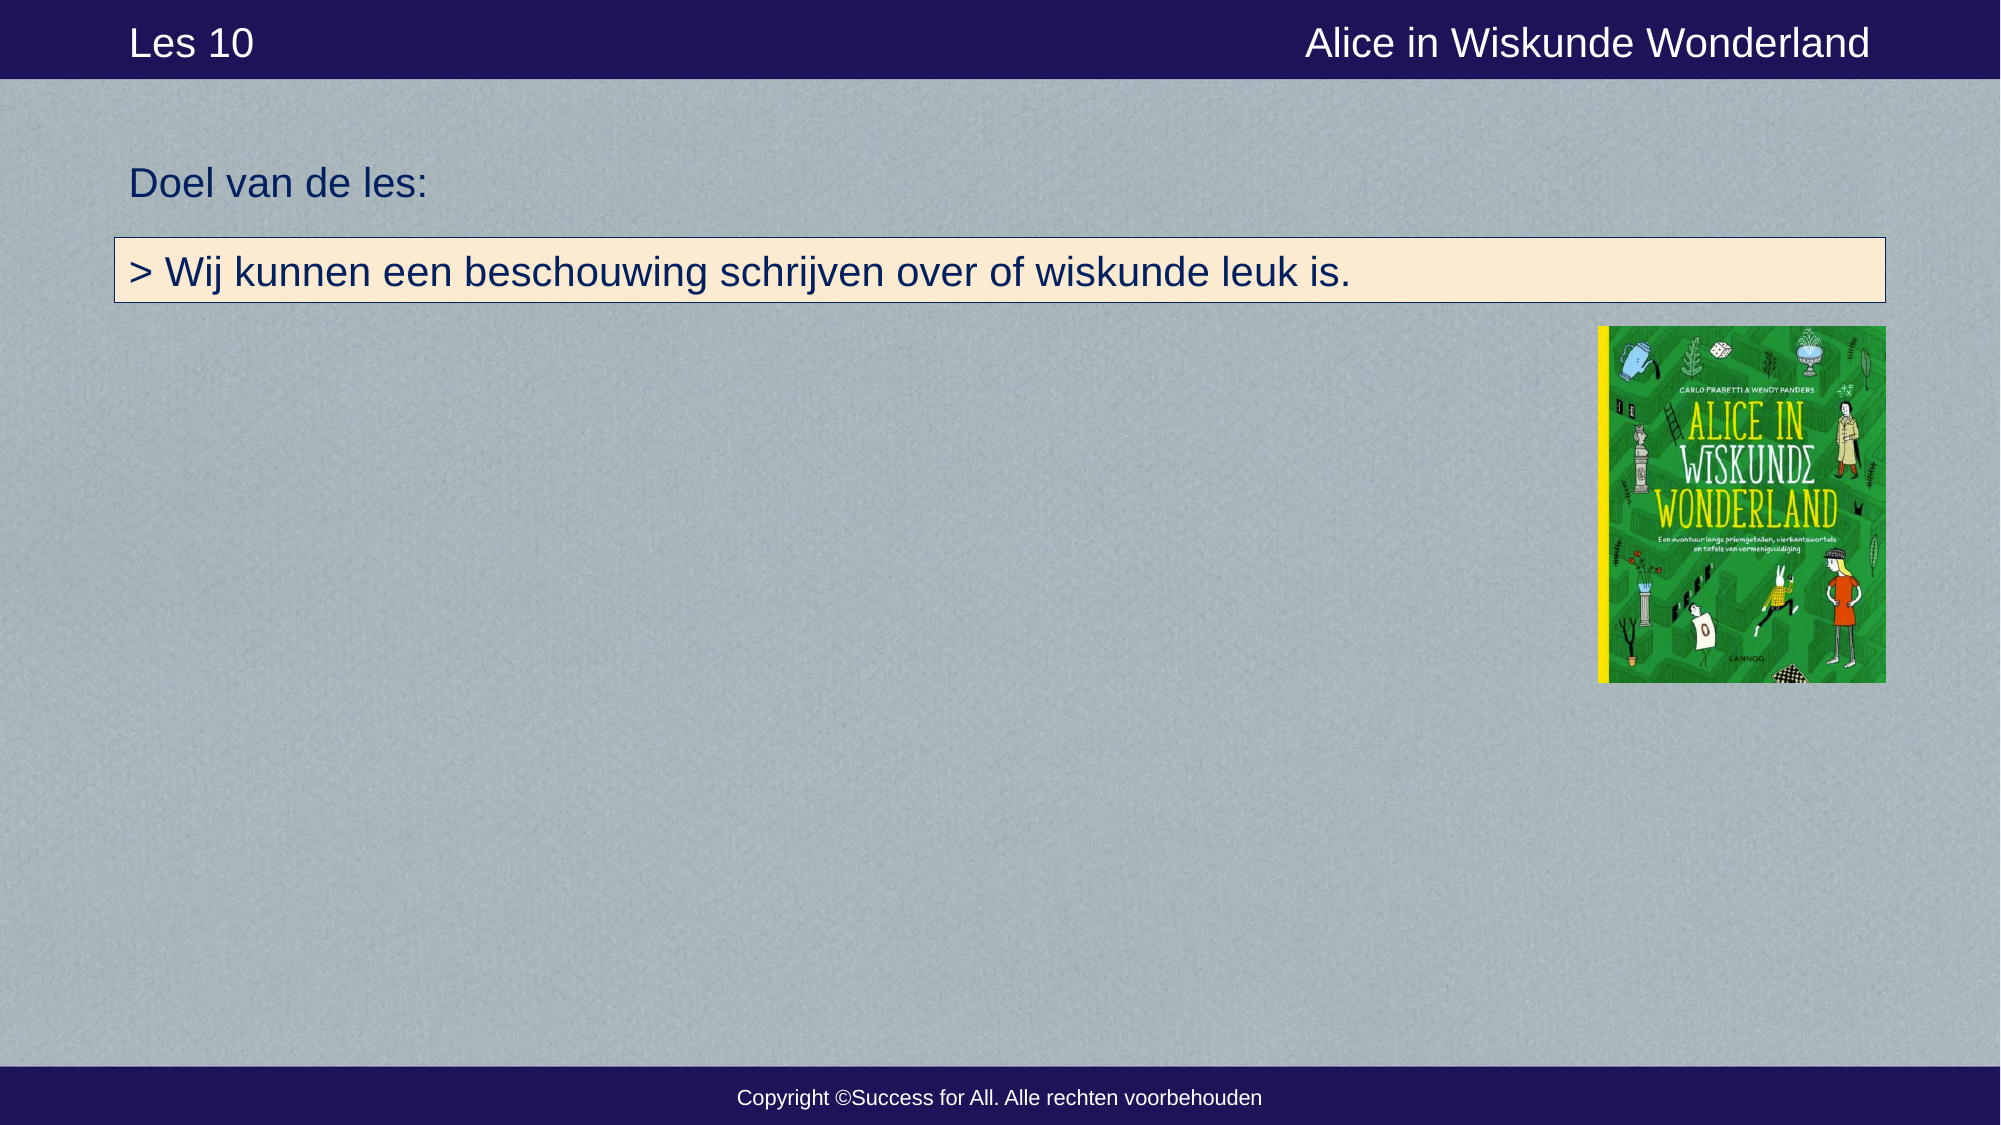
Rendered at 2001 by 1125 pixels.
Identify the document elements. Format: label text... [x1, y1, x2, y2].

text_box > Wij kunnen een beschouwing schrijven over of wiskunde leuk is. [114, 237, 1886, 303]
text_box Doel van de les: [113, 148, 1635, 214]
picture [0, 0, 2001, 1125]
text_box Alice in Wiskunde Wonderland [999, 8, 1886, 73]
text_box Copyright ©Success for All. Alle rechten voorbehouden [0, 1076, 2000, 1125]
text_box Les 10 [114, 8, 354, 73]
